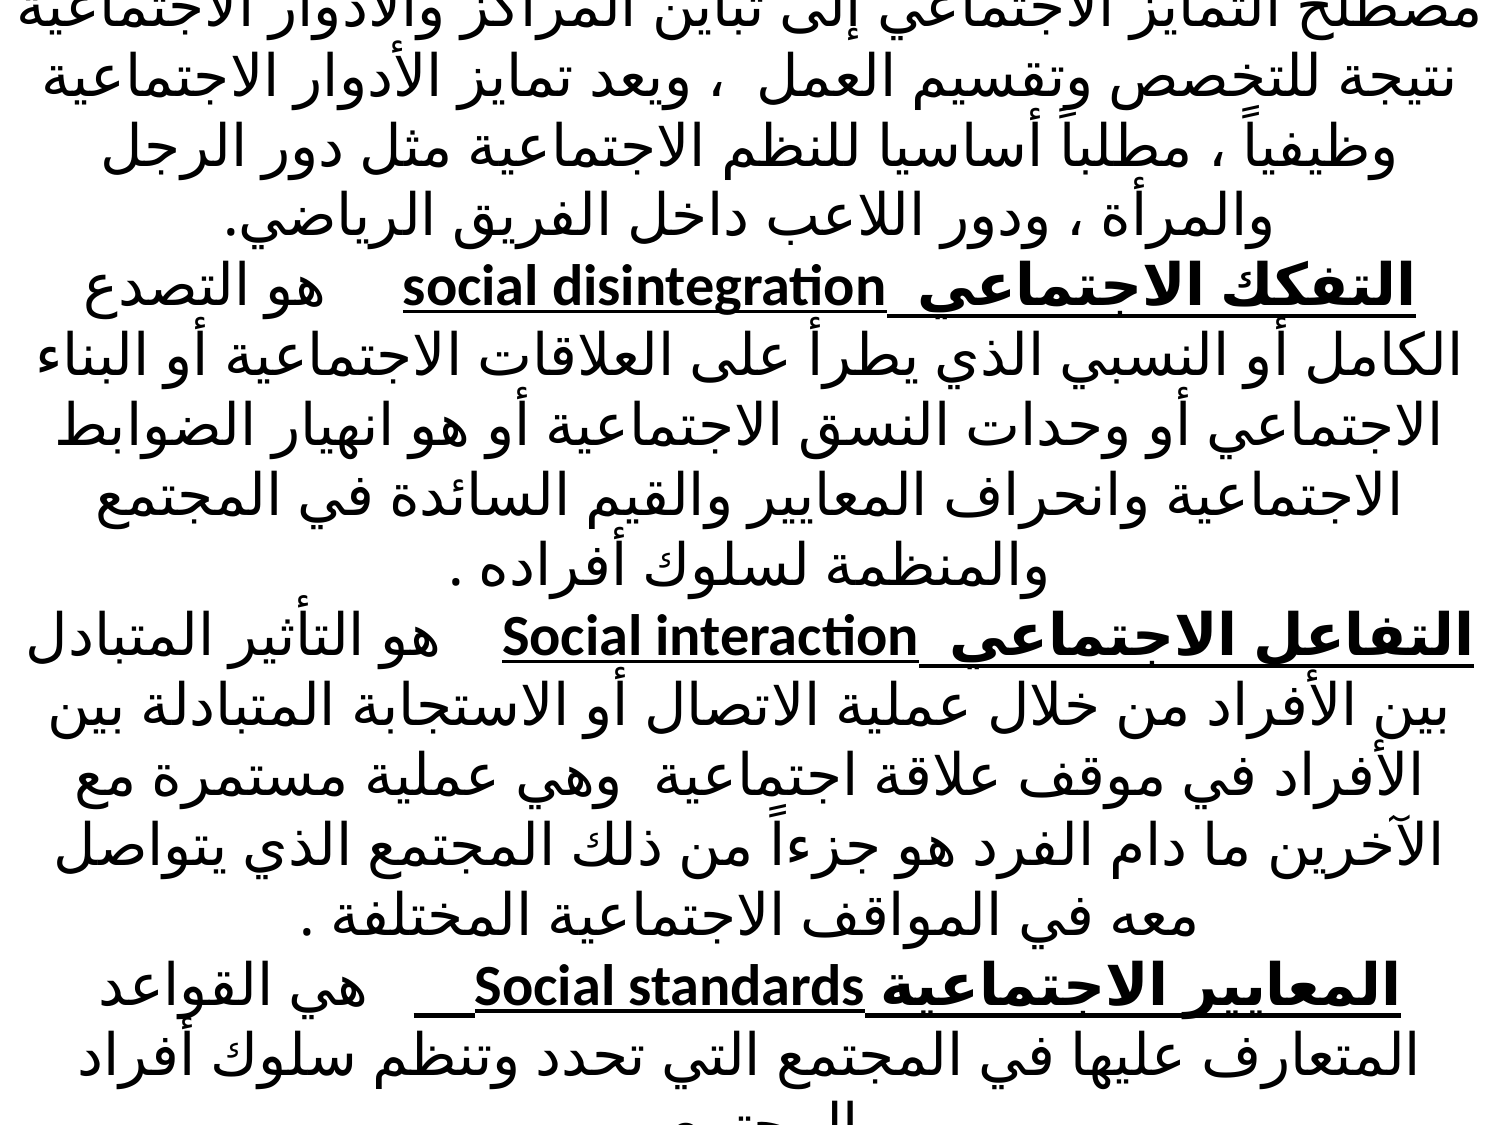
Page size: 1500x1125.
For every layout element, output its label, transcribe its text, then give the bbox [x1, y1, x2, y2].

title التمايز الاجتماعي Social differentiation يشير مصطلح التمايز الاجتماعي إلى تباين المراكز والأدوار الاجتماعية نتيجة للتخصص وتقسيم العمل ، ويعد تمايز الأدوار الاجتماعية وظيفياً ، مطلباً أساسيا للنظم الاجتماعية مثل دور الرجل والمرأة ، ودور اللاعب داخل الفريق الرياضي. التفكك الاجتماعي social disintegration هو التصدع الكامل أو النسبي الذي يطرأ على العلاقات الاجتماعية أو البناء الاجتماعي أو وحدات النسق الاجتماعية أو هو انهيار الضوابط الاجتماعية وانحراف المعايير والقيم السائدة في المجتمع والمنظمة لسلوك أفراده . التفاعل الاجتماعي Social interaction هو التأثير المتبادل بين الأفراد من خلال عملية الاتصال أو الاستجابة المتبادلة بين الأفراد في موقف علاقة اجتماعية وهي عملية مستمرة مع الآخرين ما دام الفرد هو جزءاً من ذلك المجتمع الذي يتواصل معه في المواقف الاجتماعية المختلفة . المعايير الاجتماعية Social standards هي القواعد المتعارف عليها في المجتمع التي تحدد وتنظم سلوك أفراد المجتمع . [0, 0, 1500, 1125]
